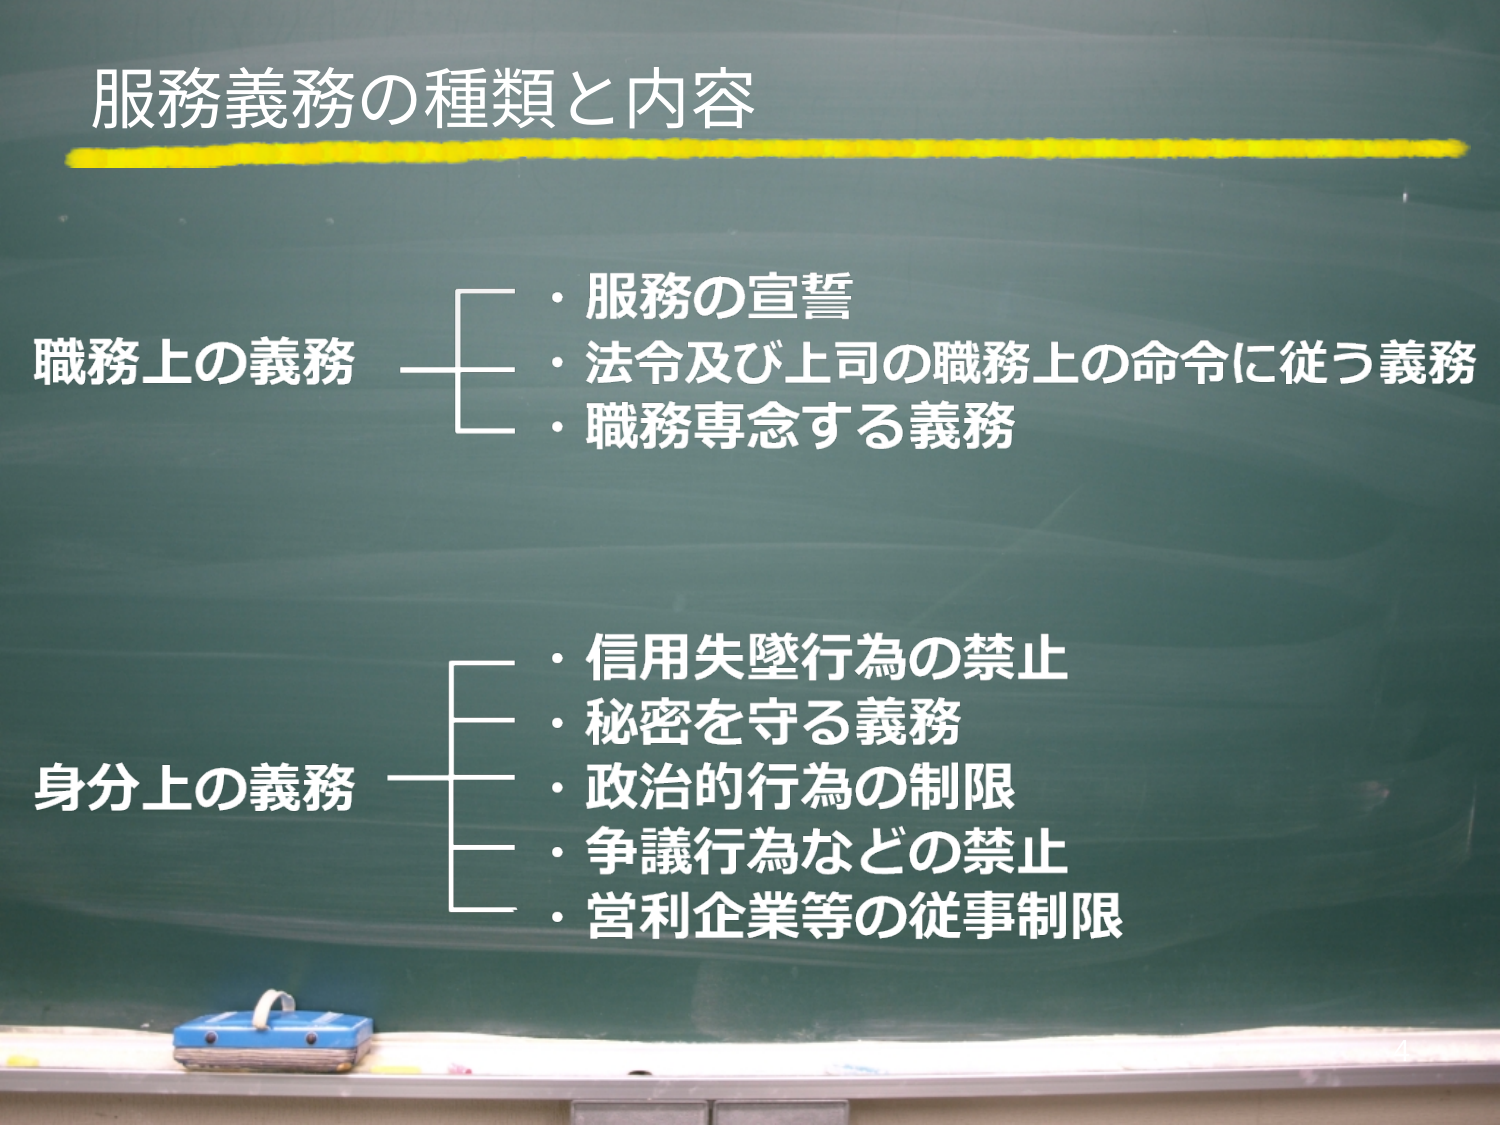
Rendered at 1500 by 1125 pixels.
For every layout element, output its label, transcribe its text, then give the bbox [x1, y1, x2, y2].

title 服務義務の種類と内容 [75, 45, 1425, 149]
slide_number 4 [1074, 1024, 1425, 1103]
picture [0, 0, 1500, 1125]
